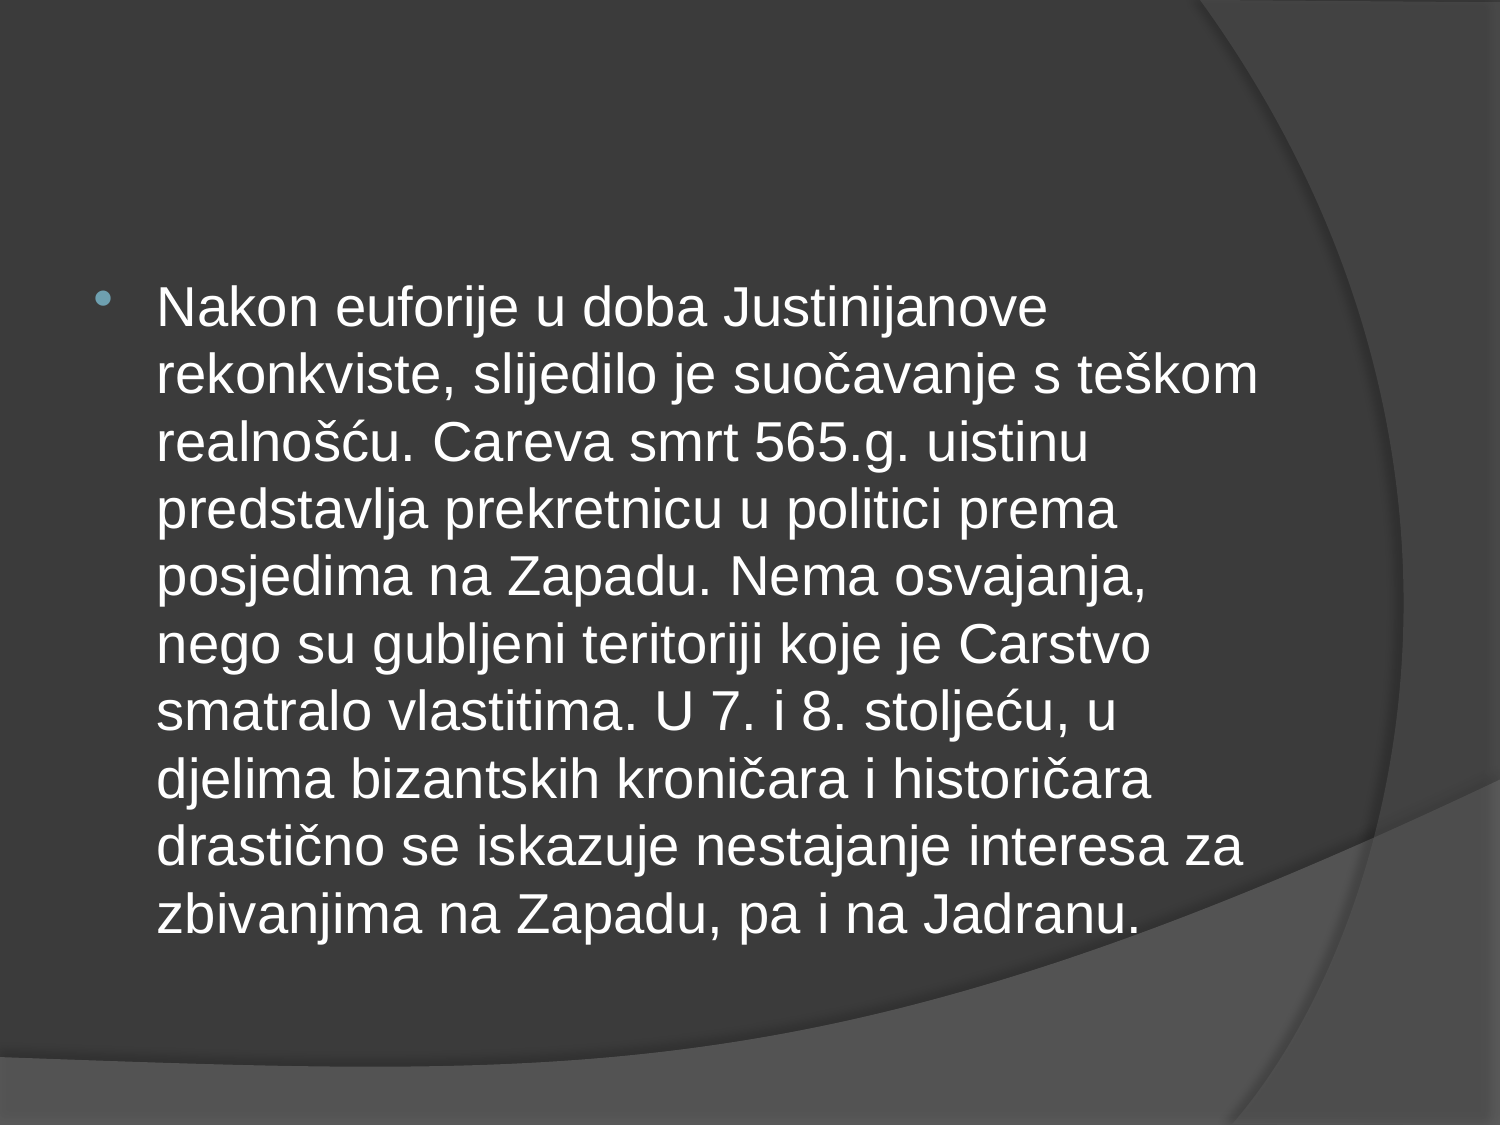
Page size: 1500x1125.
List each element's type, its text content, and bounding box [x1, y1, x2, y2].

list Nakon euforije u doba Justinijanove rekonkviste, slijedilo je suočavanje s teškom realnošću. Careva smrt 565.g. uistinu predstavlja prekretnicu u politici prema posjedima na Zapadu. Nema osvajanja, nego su gubljeni teritoriji koje je Carstvo smatralo vlastitima. U 7. i 8. stoljeću, u djelima bizantskih kroničara i historičara drastično se iskazuje nestajanje interesa za zbivanjima na Zapadu, pa i na Jadranu. [75, 262, 1300, 1005]
